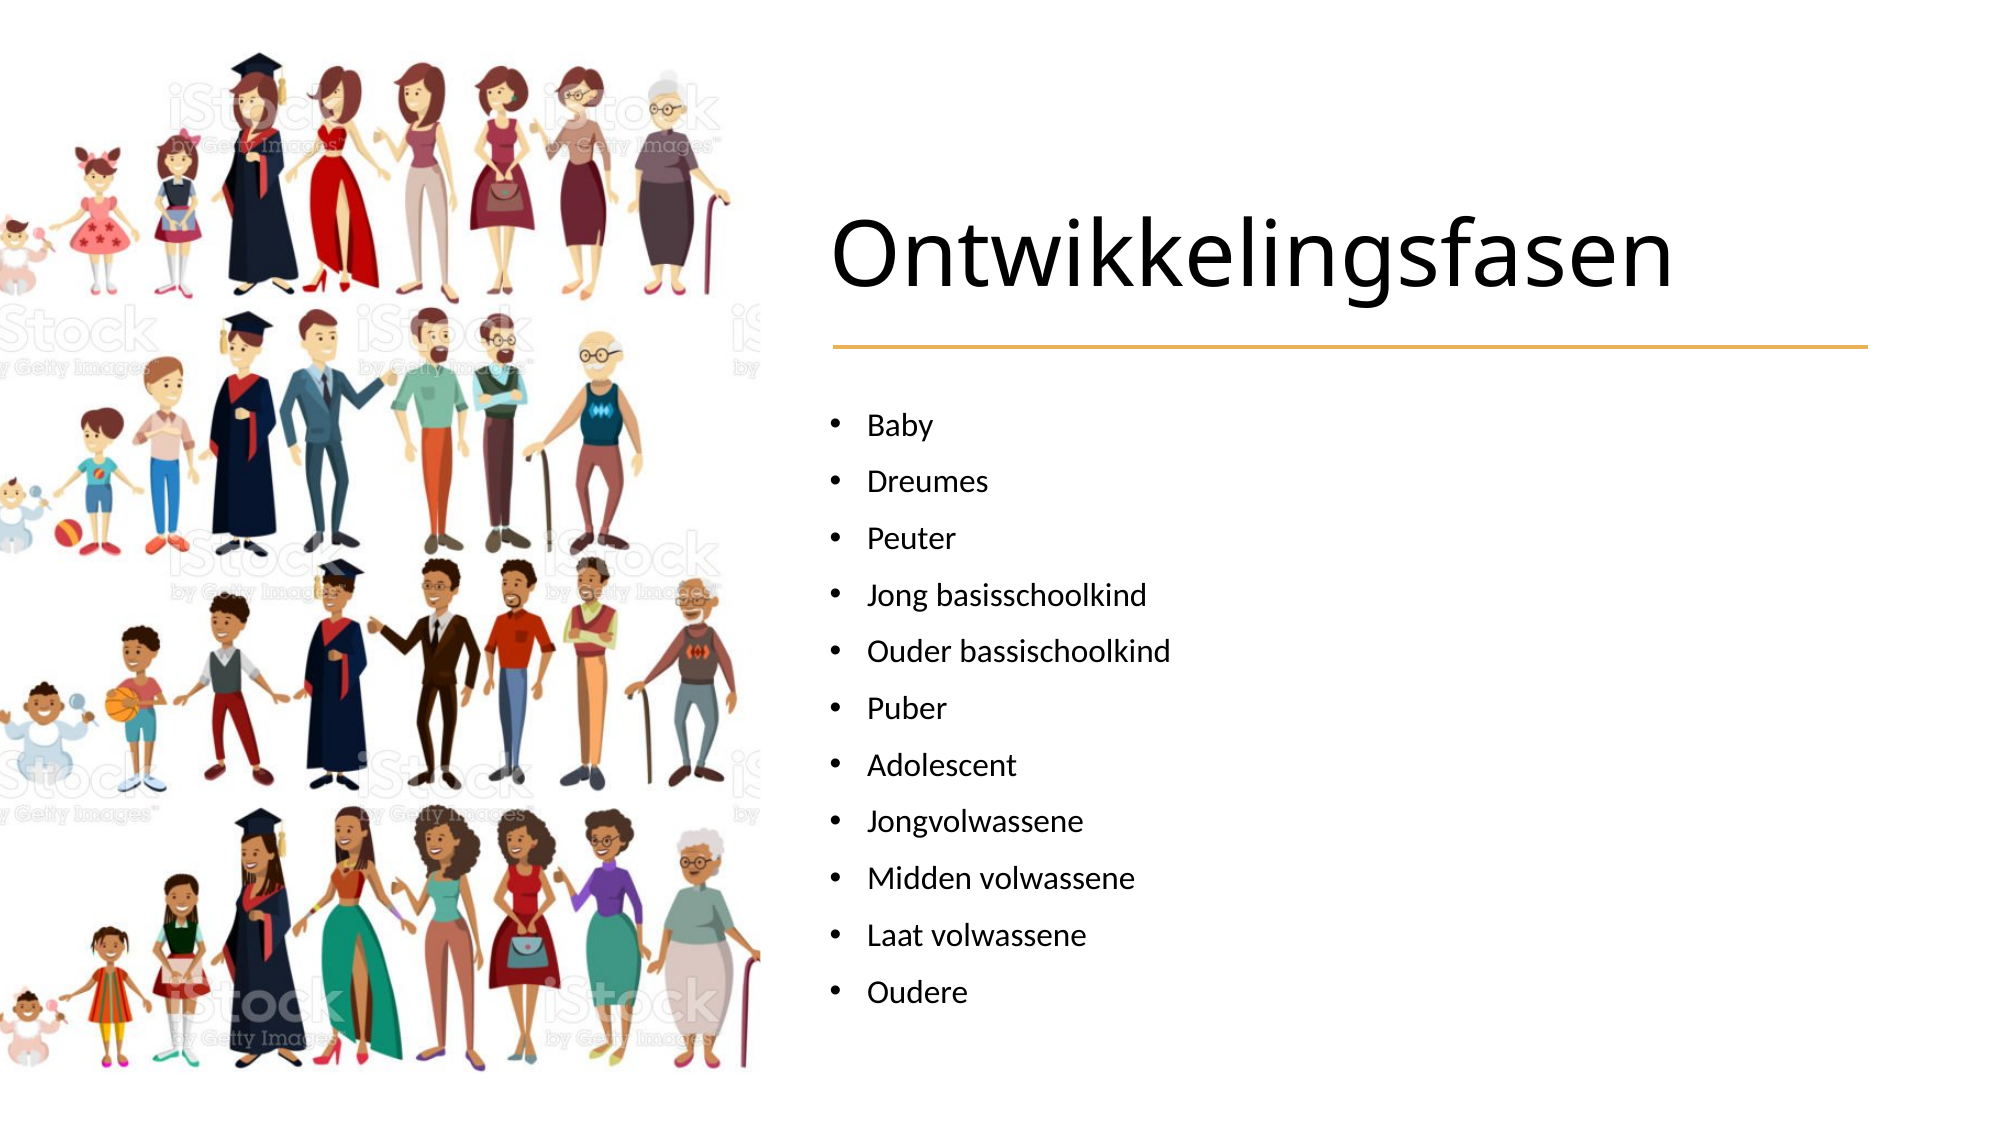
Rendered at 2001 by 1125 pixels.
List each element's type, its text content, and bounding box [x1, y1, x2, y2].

picture [0, 0, 761, 1125]
list Baby Dreumes Peuter Jong basisschoolkind Ouder bassischoolkind Puber Adolescent Jongvolwassene Midden volwassene Laat volwassene Oudere [814, 399, 1895, 1021]
title Ontwikkelingsfasen [814, 103, 1895, 315]
